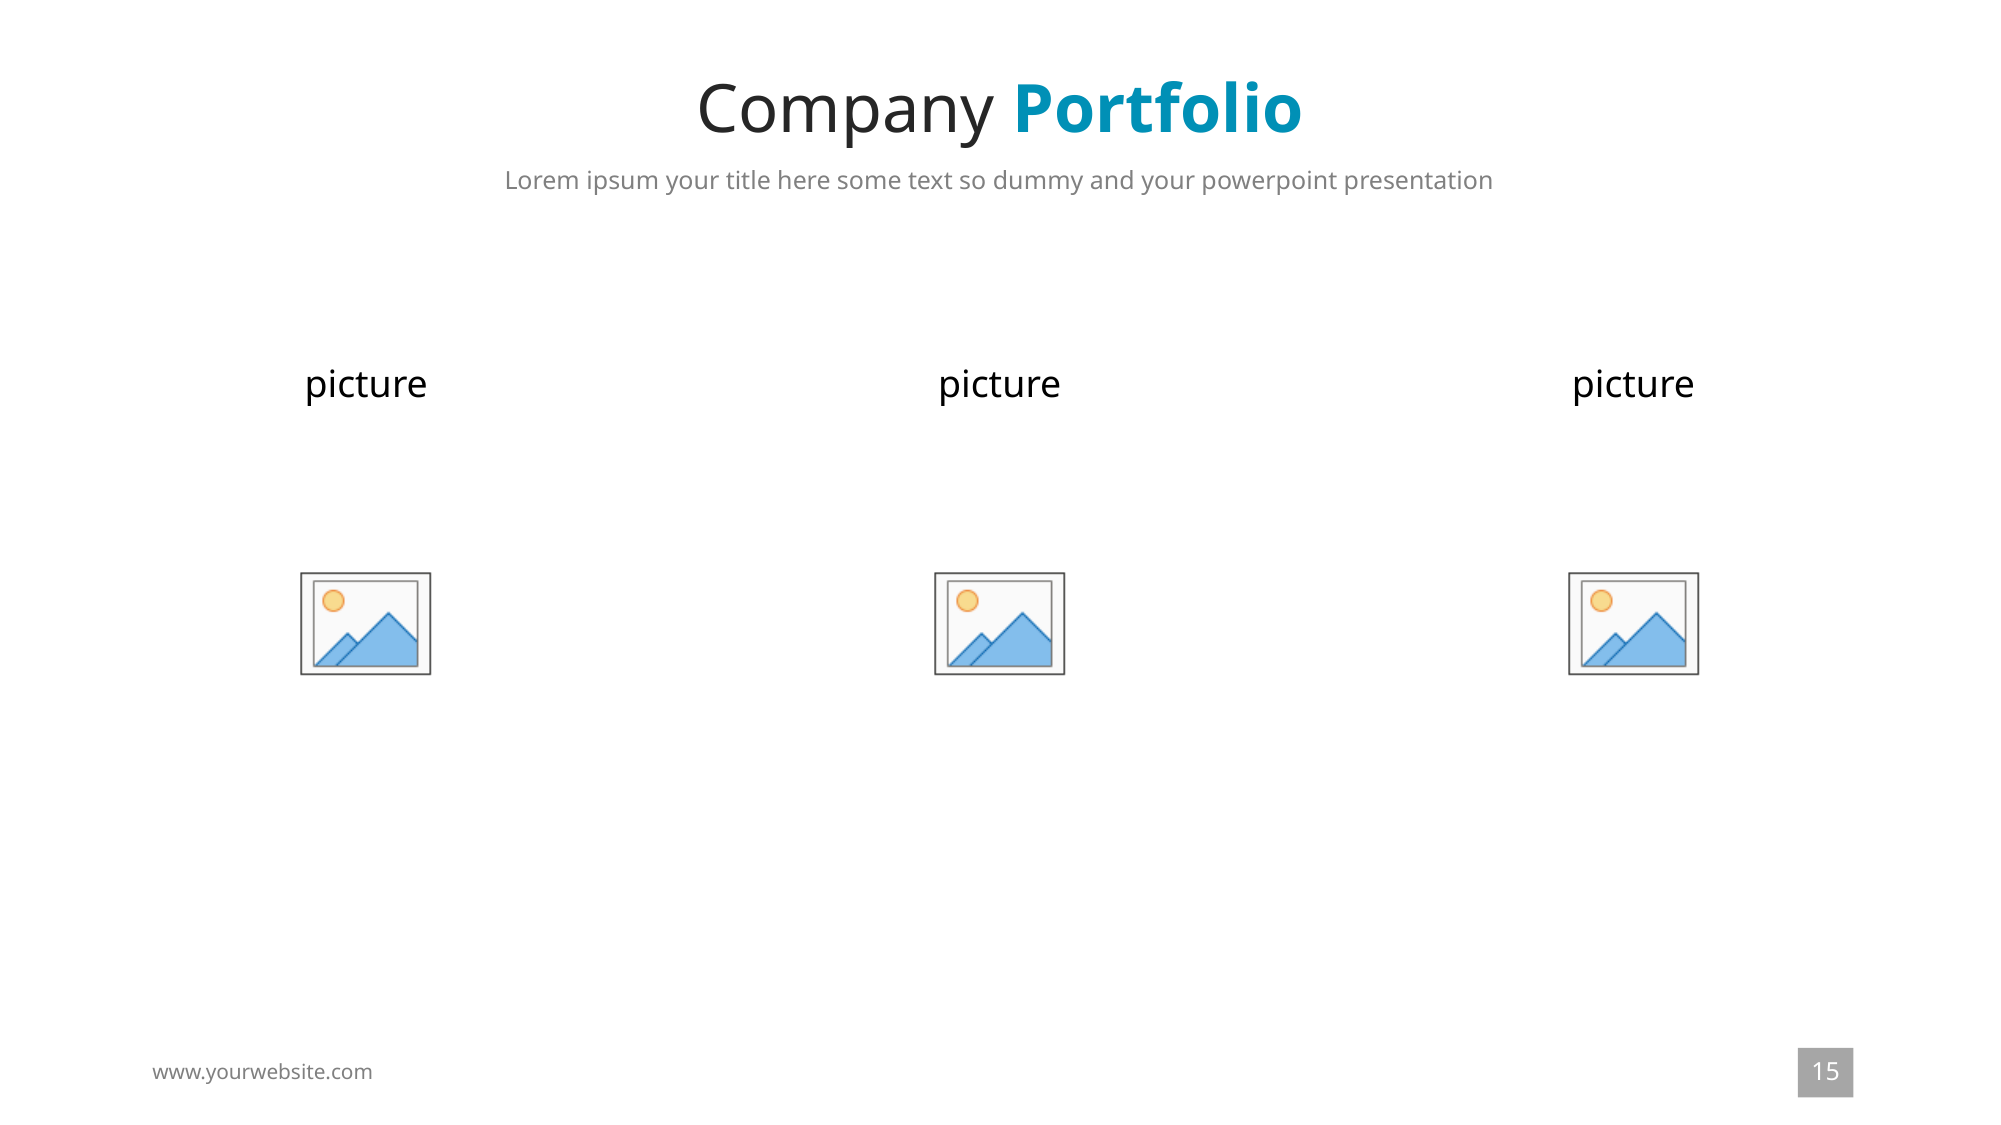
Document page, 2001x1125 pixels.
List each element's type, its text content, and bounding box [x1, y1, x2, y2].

list Lorem ipsum your title here some text so dummy and your powerpoint presentation [137, 160, 1863, 207]
footer www.yourwebsite.com [137, 1042, 415, 1103]
picture [94, 352, 639, 897]
slide_number 15 [1788, 1042, 1863, 1103]
picture [728, 352, 1272, 897]
title Company Portfolio [137, 55, 1863, 160]
picture [1361, 352, 1906, 897]
